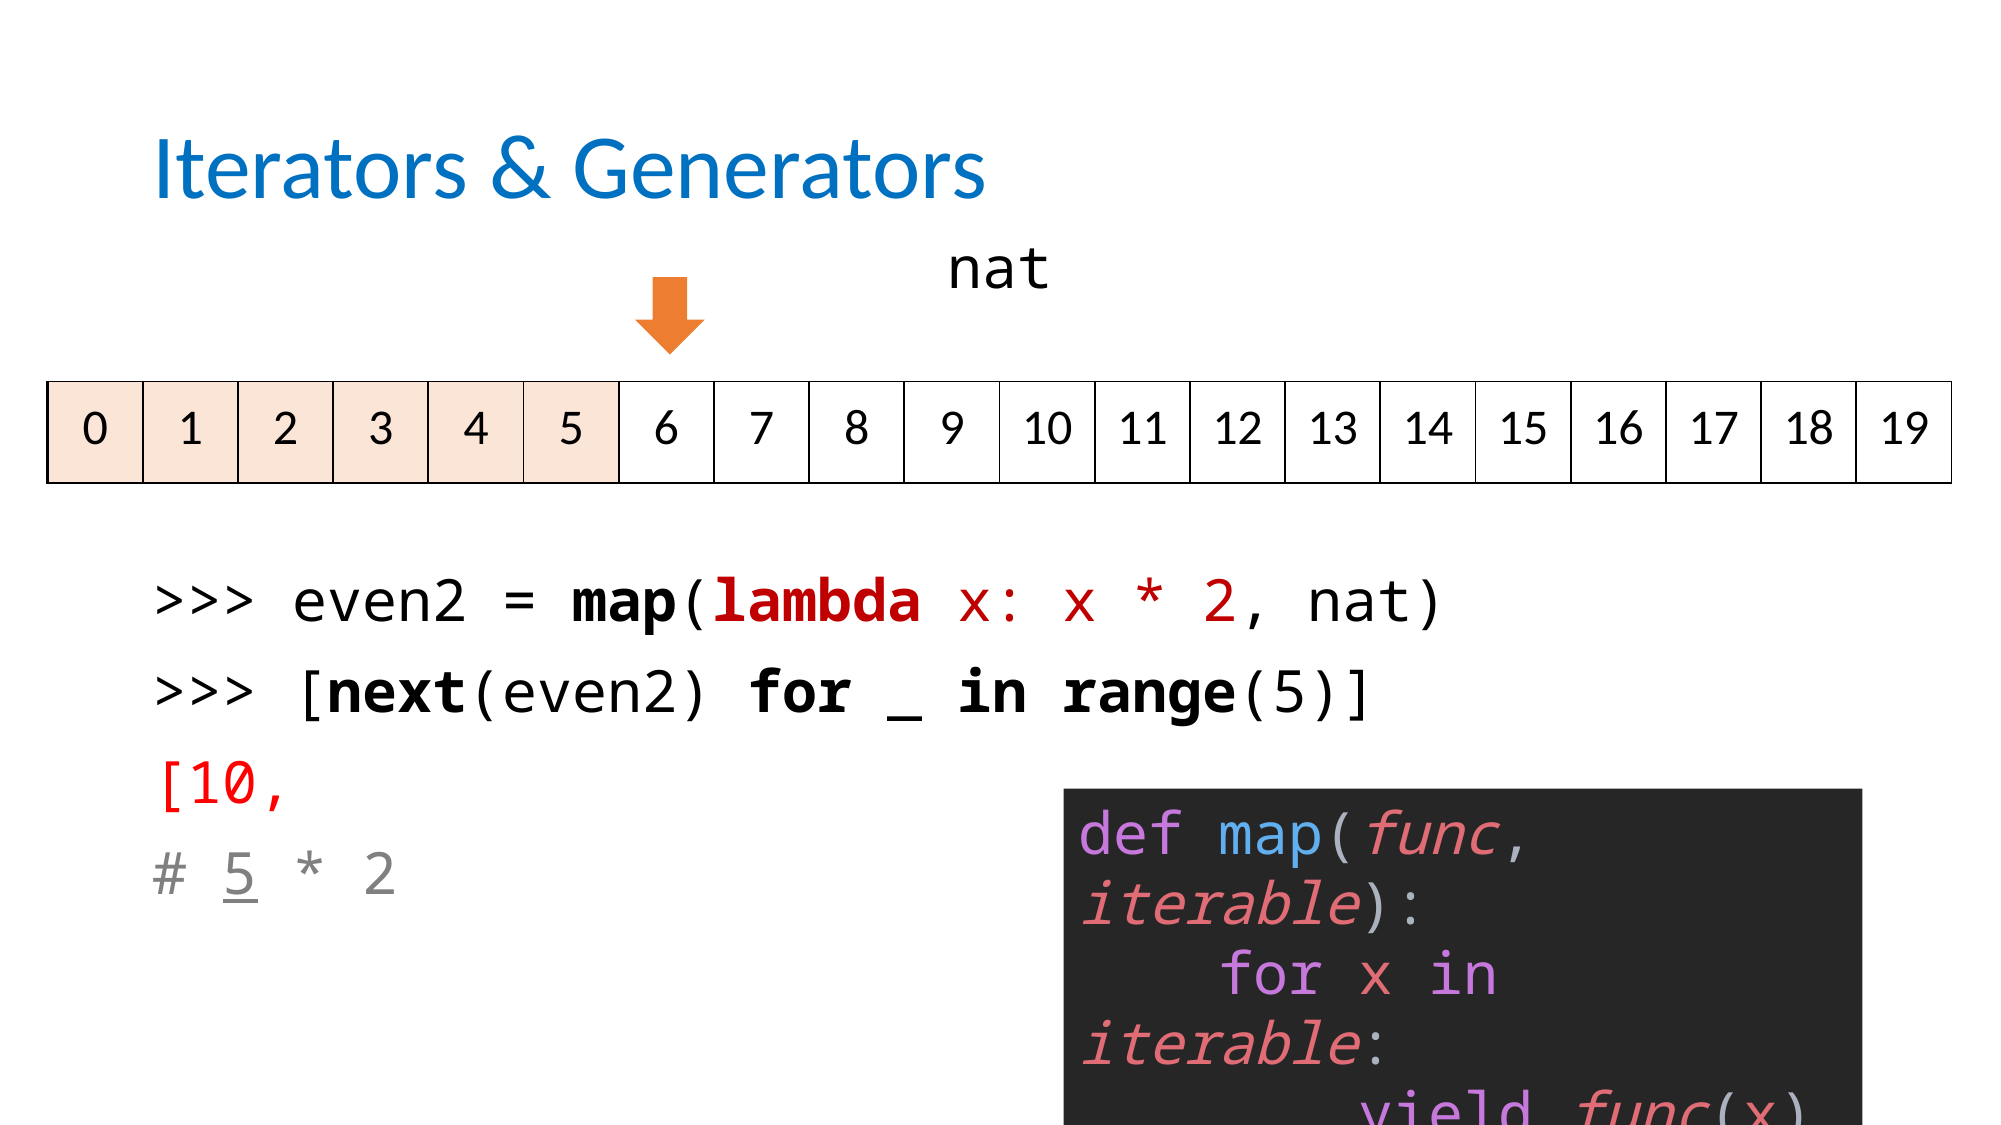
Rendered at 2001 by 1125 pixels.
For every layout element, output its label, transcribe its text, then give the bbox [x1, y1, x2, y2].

table_header 6 [620, 382, 713, 482]
table_header 8 [810, 382, 903, 482]
table_header 17 [1667, 382, 1760, 482]
table_header 4 [429, 382, 523, 482]
table_header 18 [1762, 382, 1855, 482]
text_box [635, 277, 705, 355]
table_header 16 [1572, 382, 1665, 482]
title Iterators & Generators [137, 59, 1863, 278]
table_header 12 [1191, 382, 1284, 482]
table_header 14 [1381, 382, 1475, 482]
text_box >>> even2 = map(lambda x: x * 2, nat) >>> [next(even2) for _ in range(5)] [10, # 5 * 2 [137, 555, 1863, 1066]
table_header 7 [715, 382, 808, 482]
table_header 0 [49, 382, 142, 482]
text_box nat [932, 222, 1068, 308]
table_header 9 [905, 382, 999, 482]
table_header 10 [1000, 382, 1094, 482]
table_header 11 [1096, 382, 1189, 482]
table_header 3 [334, 382, 427, 482]
table_header 1 [144, 382, 237, 482]
text_box def map(func, iterable): for x in iterable: yield func(x) [1063, 788, 1863, 1125]
table_header 13 [1286, 382, 1379, 482]
table_header 19 [1857, 382, 1951, 482]
table_header 2 [239, 382, 332, 482]
table_header 15 [1476, 382, 1570, 482]
table_header 5 [524, 382, 618, 482]
